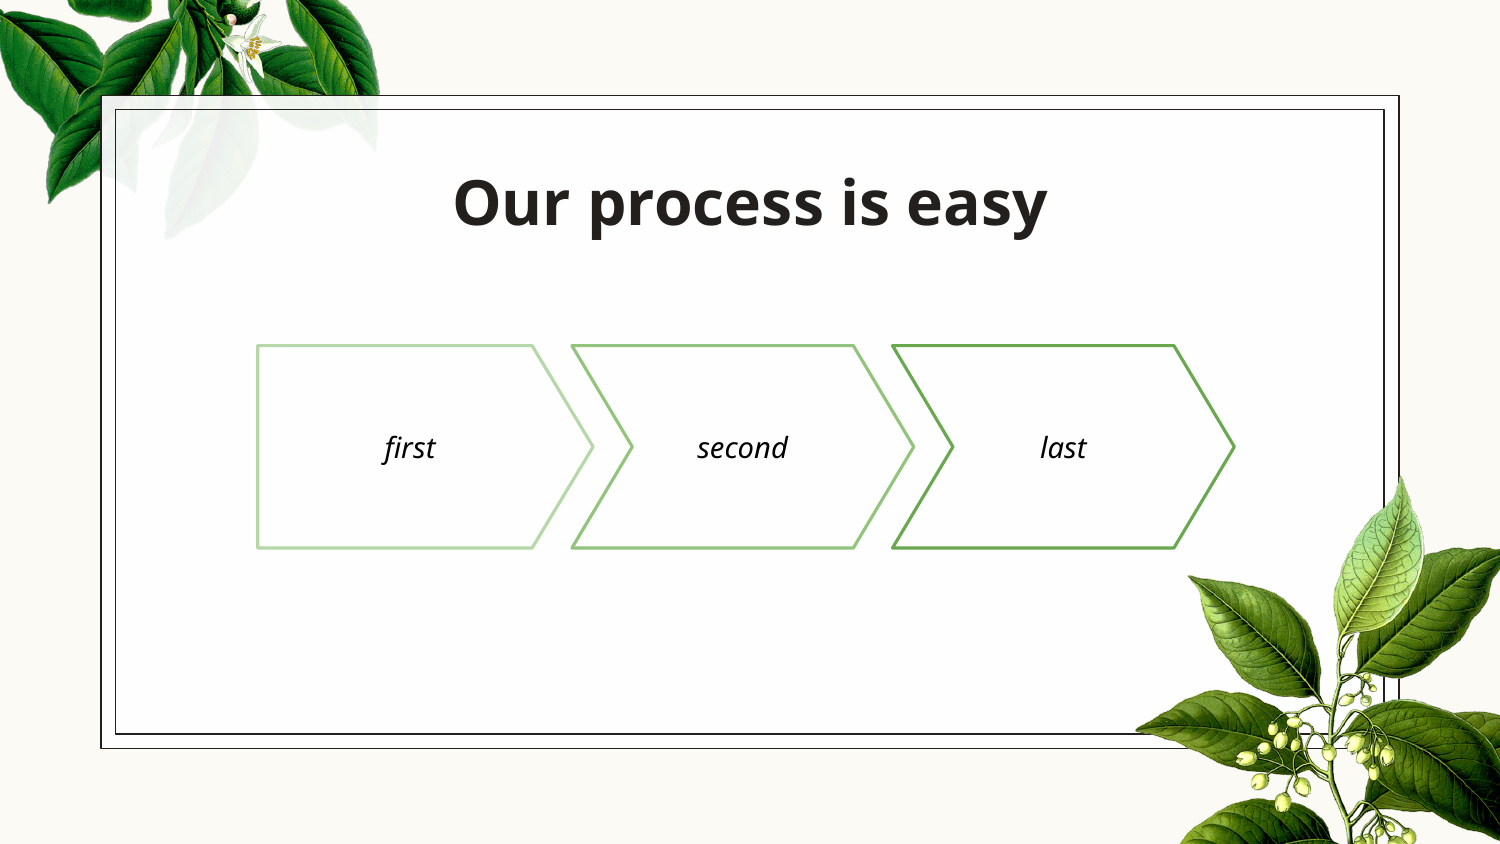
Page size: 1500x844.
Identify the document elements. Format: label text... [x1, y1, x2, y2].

title Our process is easy [205, 171, 1295, 254]
picture [0, 0, 382, 241]
picture [1134, 474, 1500, 844]
text_box first [257, 345, 594, 549]
text_box second [571, 345, 914, 549]
text_box last [892, 345, 1235, 549]
